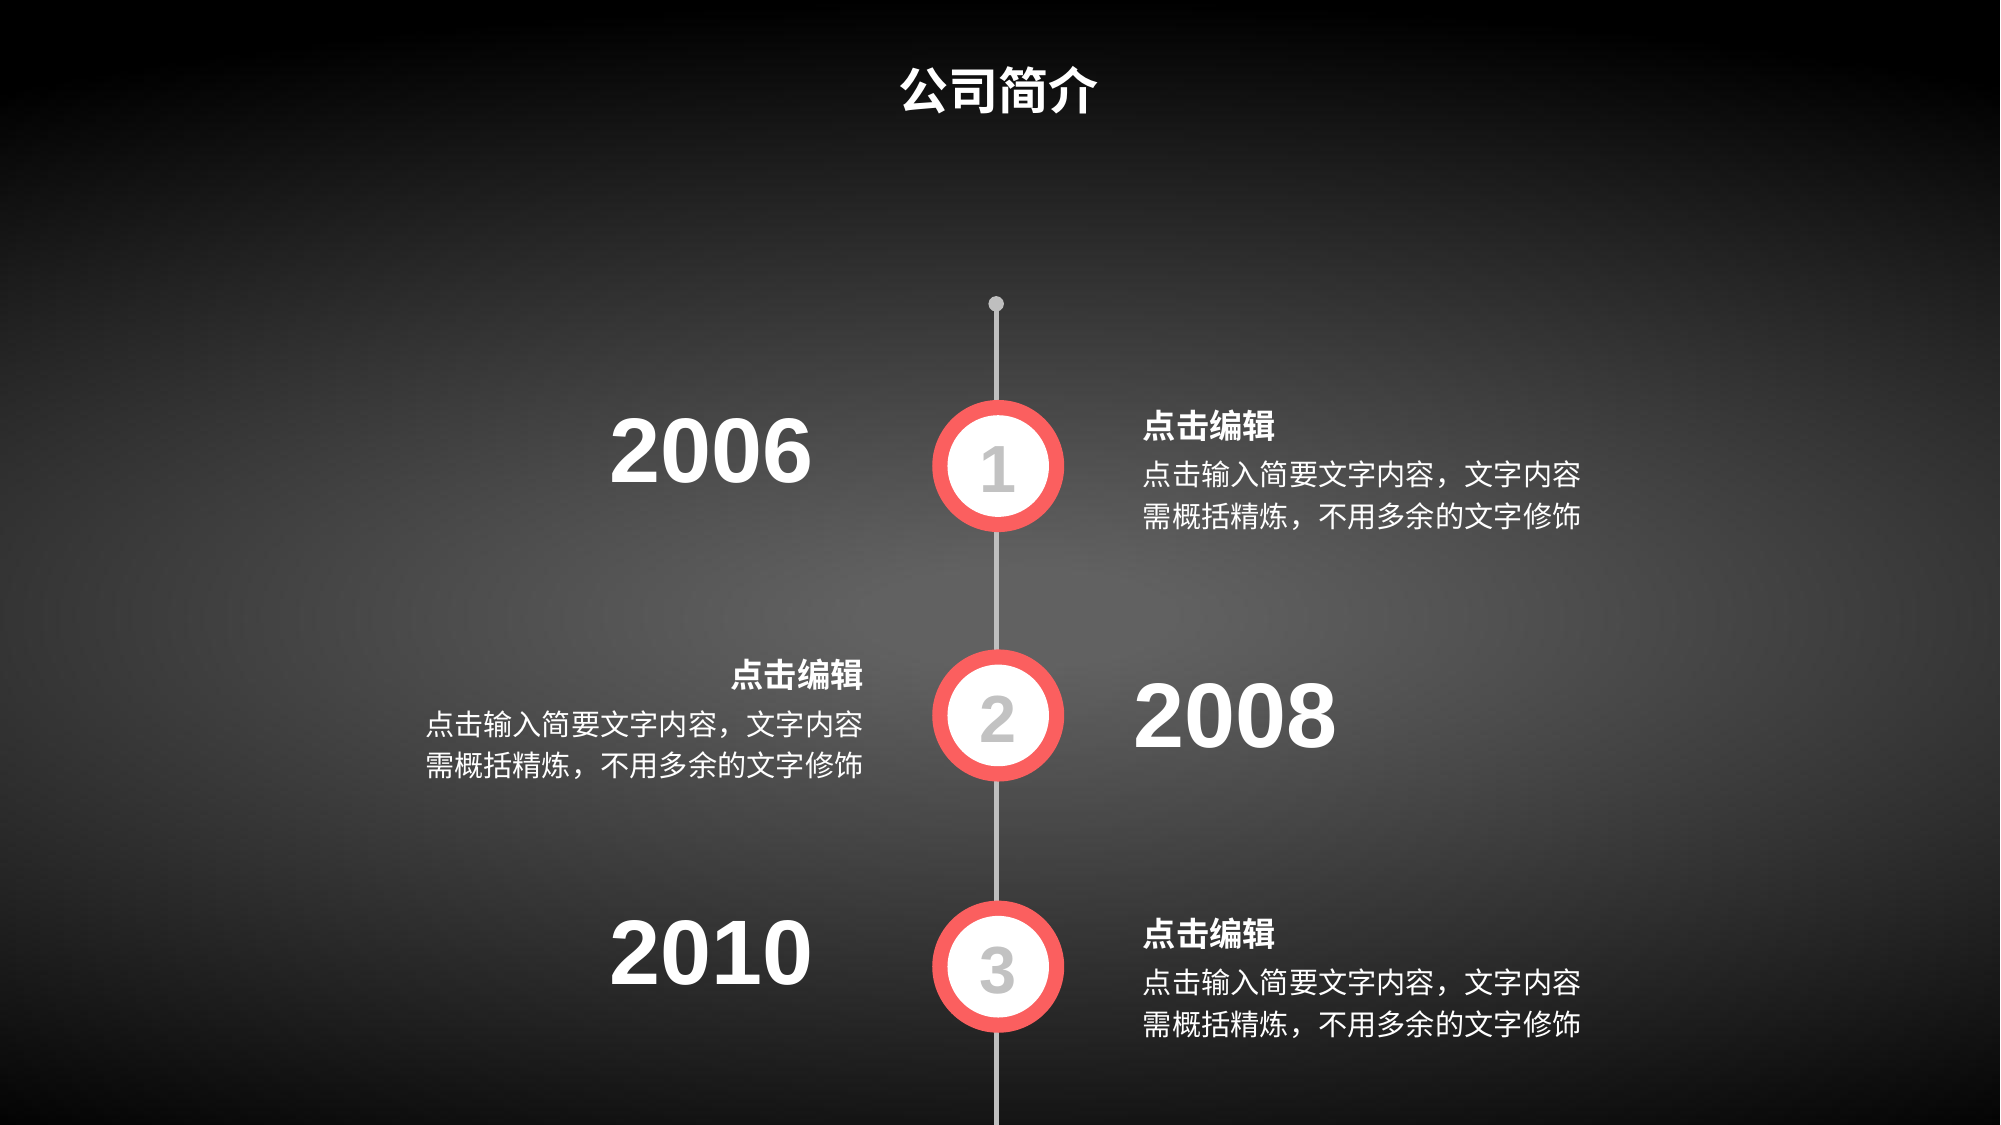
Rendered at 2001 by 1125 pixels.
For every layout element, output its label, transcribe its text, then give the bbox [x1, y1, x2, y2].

text_box 2010 [536, 886, 888, 1011]
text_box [932, 900, 1065, 1033]
text_box 公司简介 [630, 52, 1366, 127]
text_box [932, 399, 1065, 533]
text_box 点击编辑 [1128, 387, 1394, 442]
text_box 2008 [1060, 648, 1412, 774]
text_box 点击输入简要文字内容，文字内容需概括精炼，不用多余的文字修饰 [388, 691, 879, 790]
picture [0, 0, 2000, 1125]
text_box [932, 649, 1065, 782]
text_box 点击编辑 [612, 637, 879, 691]
text_box 点击输入简要文字内容，文字内容需概括精炼，不用多余的文字修饰 [1128, 442, 1619, 541]
text_box 点击输入简要文字内容，文字内容需概括精炼，不用多余的文字修饰 [1128, 949, 1619, 1049]
text_box 2006 [536, 383, 888, 508]
text_box 点击编辑 [1128, 895, 1394, 949]
